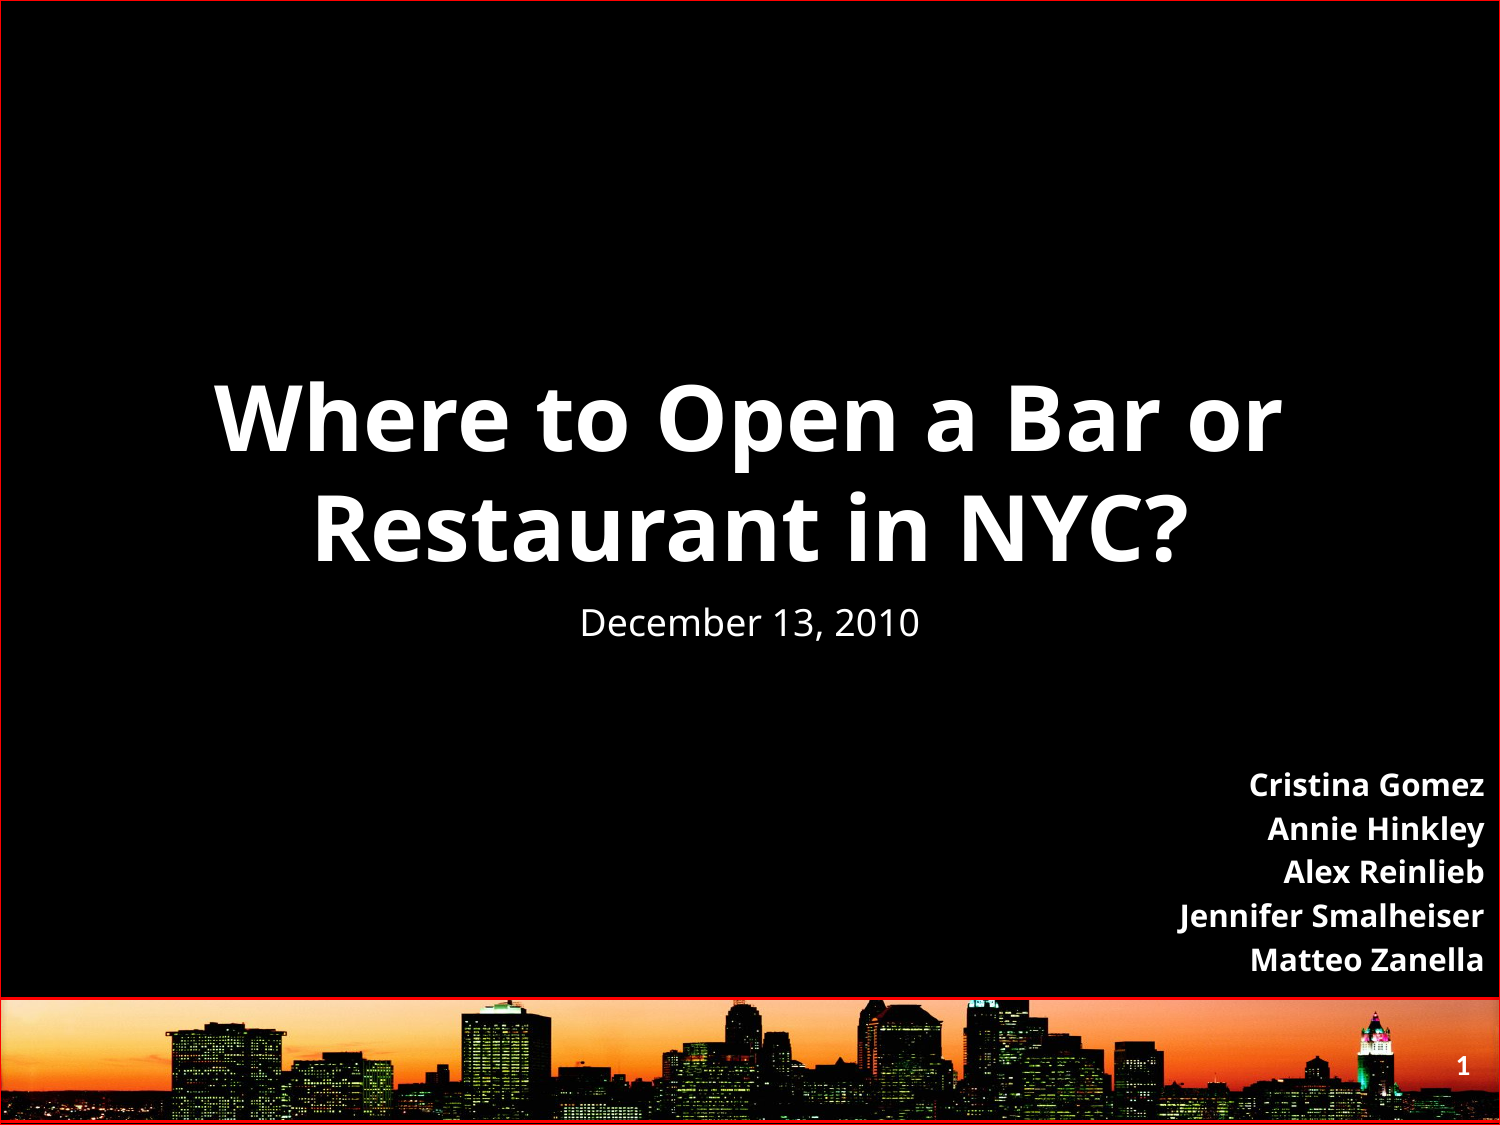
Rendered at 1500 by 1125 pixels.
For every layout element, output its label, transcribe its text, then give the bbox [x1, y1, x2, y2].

text_box December 13, 2010 [419, 591, 1081, 652]
subtitle Cristina Gomez Annie Hinkley Alex Reinlieb Jennifer Smalheiser Matteo Zanella [450, 757, 1500, 998]
title Where to Open a Bar or Restaurant in NYC? [112, 349, 1388, 591]
picture [1, 1000, 1499, 1120]
